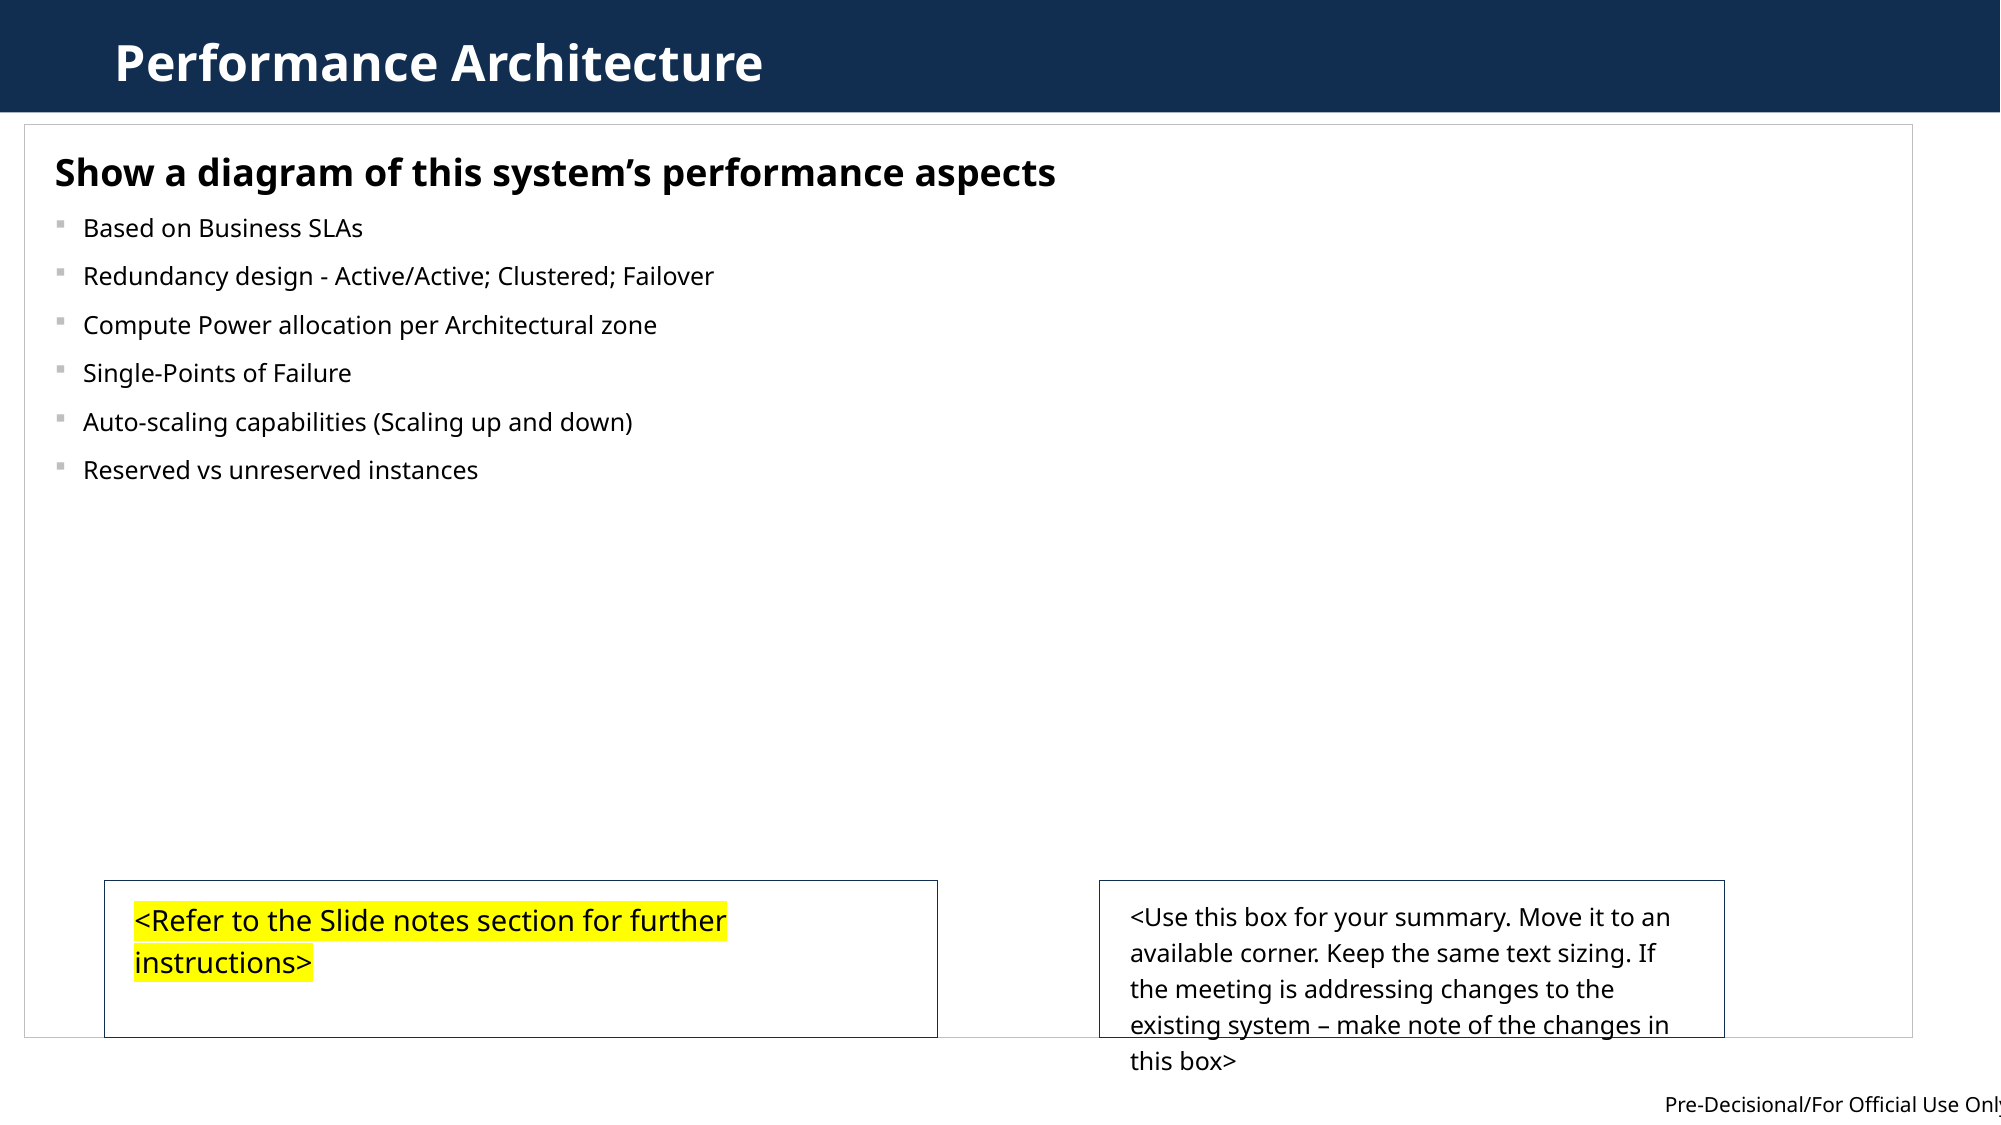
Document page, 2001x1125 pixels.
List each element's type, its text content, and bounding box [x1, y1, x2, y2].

title Performance Architecture [99, 29, 998, 93]
text_box <Use this box for your summary. Move it to an available corner. Keep the same text sizing. If the meeting is addressing changes to the existing system – make note of the changes in this box> [1099, 880, 1725, 1038]
text_box Show a diagram of this system’s performance aspects Based on Business SLAs Redundancy design - Active/Active; Clustered; Failover Compute Power allocation per Architectural zone Single-Points of Failure Auto-scaling capabilities (Scaling up and down) Reserved vs unreserved instances [24, 124, 1913, 1038]
text_box <Refer to the Slide notes section for further instructions> [104, 880, 938, 1038]
